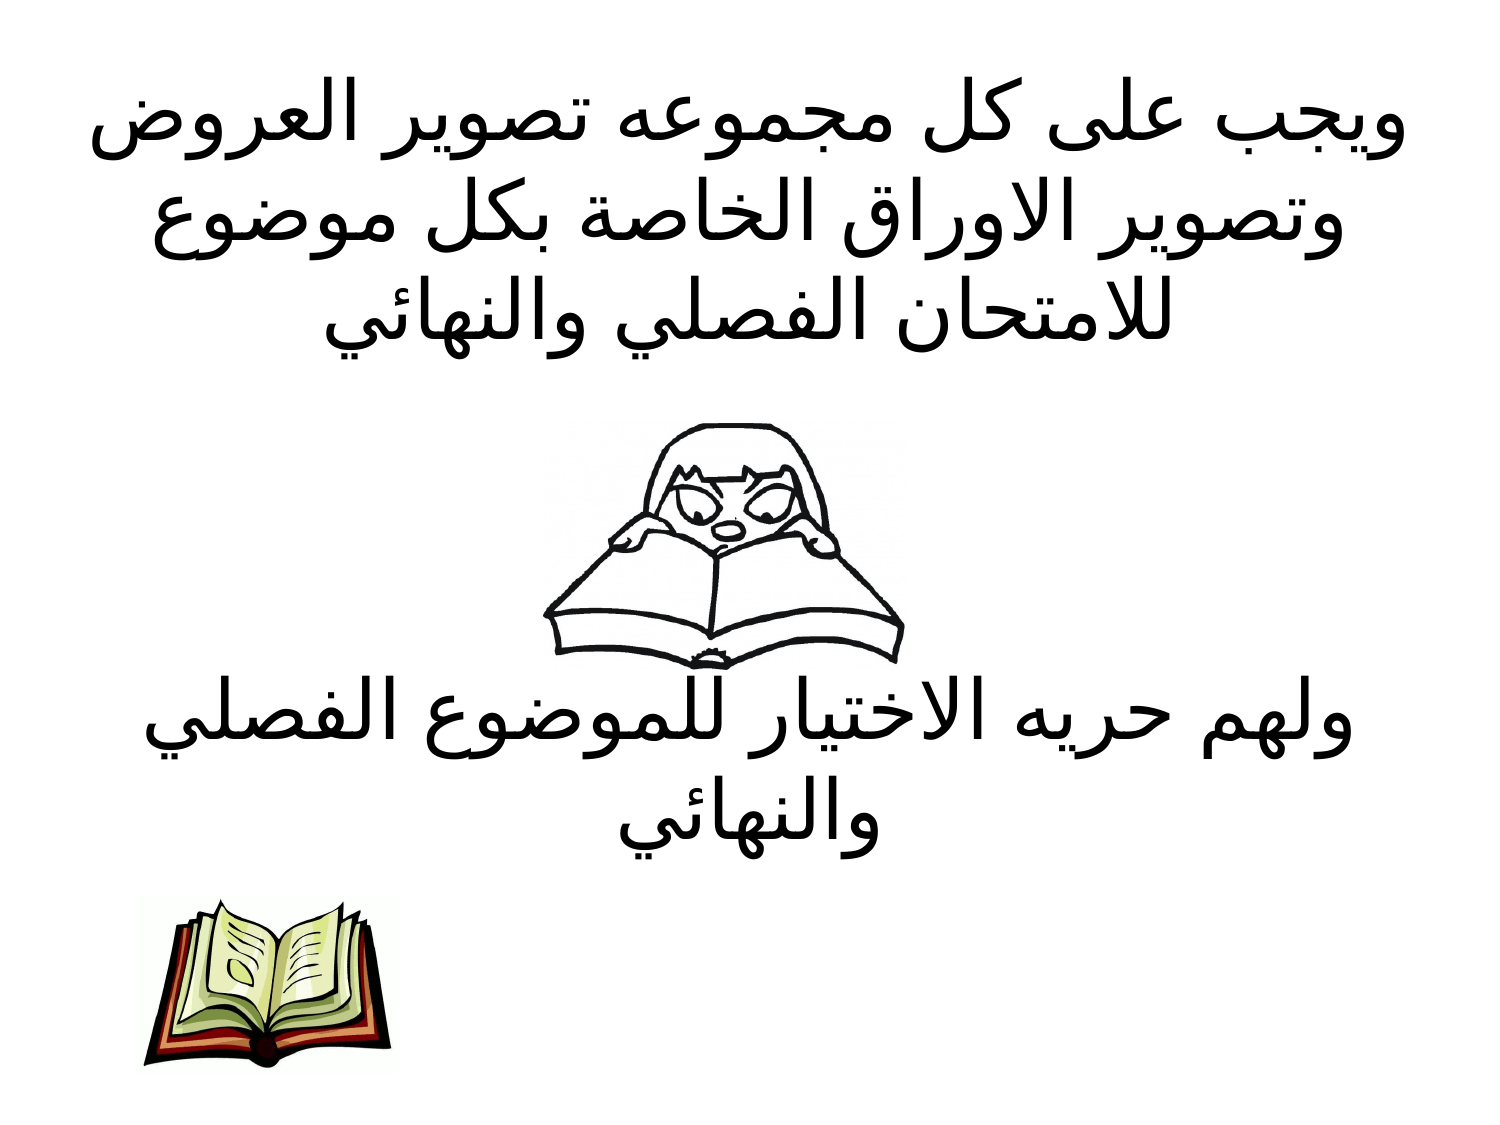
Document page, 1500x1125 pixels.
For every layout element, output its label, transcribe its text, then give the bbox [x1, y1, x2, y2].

title ويجب على كل مجموعه تصوير العروض وتصوير الاوراق الخاصة بكل موضوع للامتحان الفصلي والنهائي ولهم حريه الاختيار للموضوع الفصلي والنهائي [29, 30, 1471, 1083]
picture [135, 895, 396, 1076]
picture [542, 420, 907, 670]
